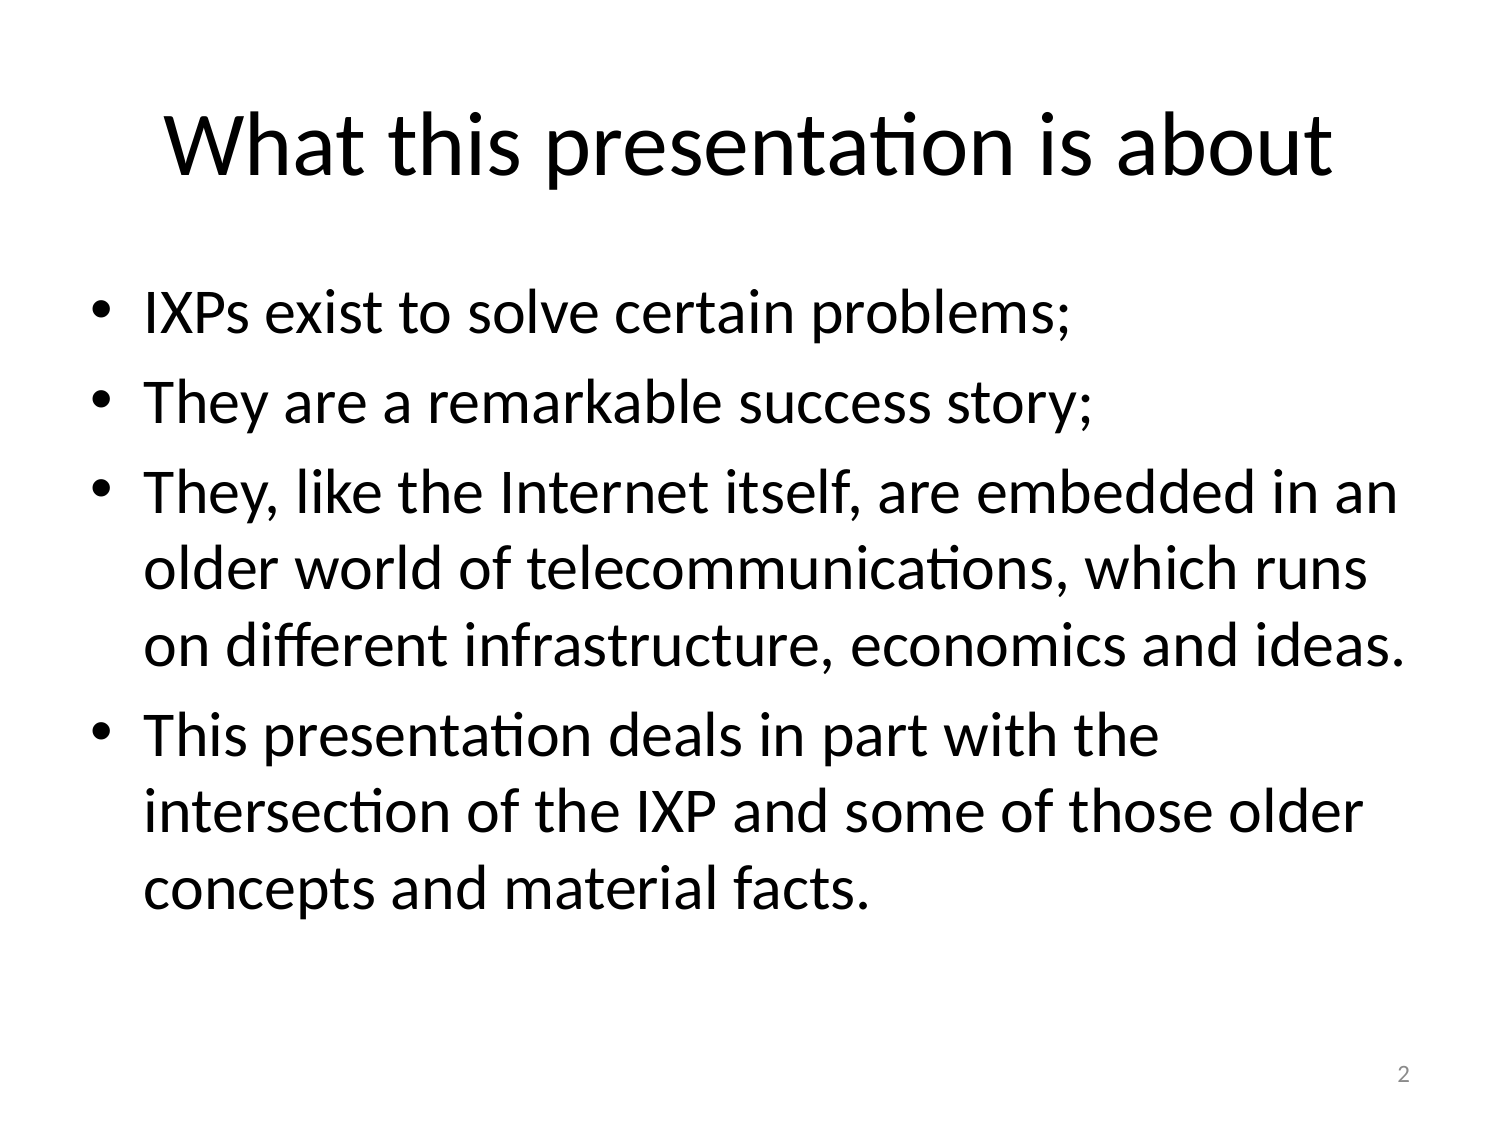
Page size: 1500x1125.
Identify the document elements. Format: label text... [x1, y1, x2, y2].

title What this presentation is about [75, 45, 1425, 233]
slide_number 2 [1074, 1042, 1425, 1103]
list IXPs exist to solve certain problems; They are a remarkable success story; They, like the Internet itself, are embedded in an older world of telecommunications, which runs on different infrastructure, economics and ideas. This presentation deals in part with the intersection of the IXP and some of those older concepts and material facts. [75, 262, 1425, 1005]
